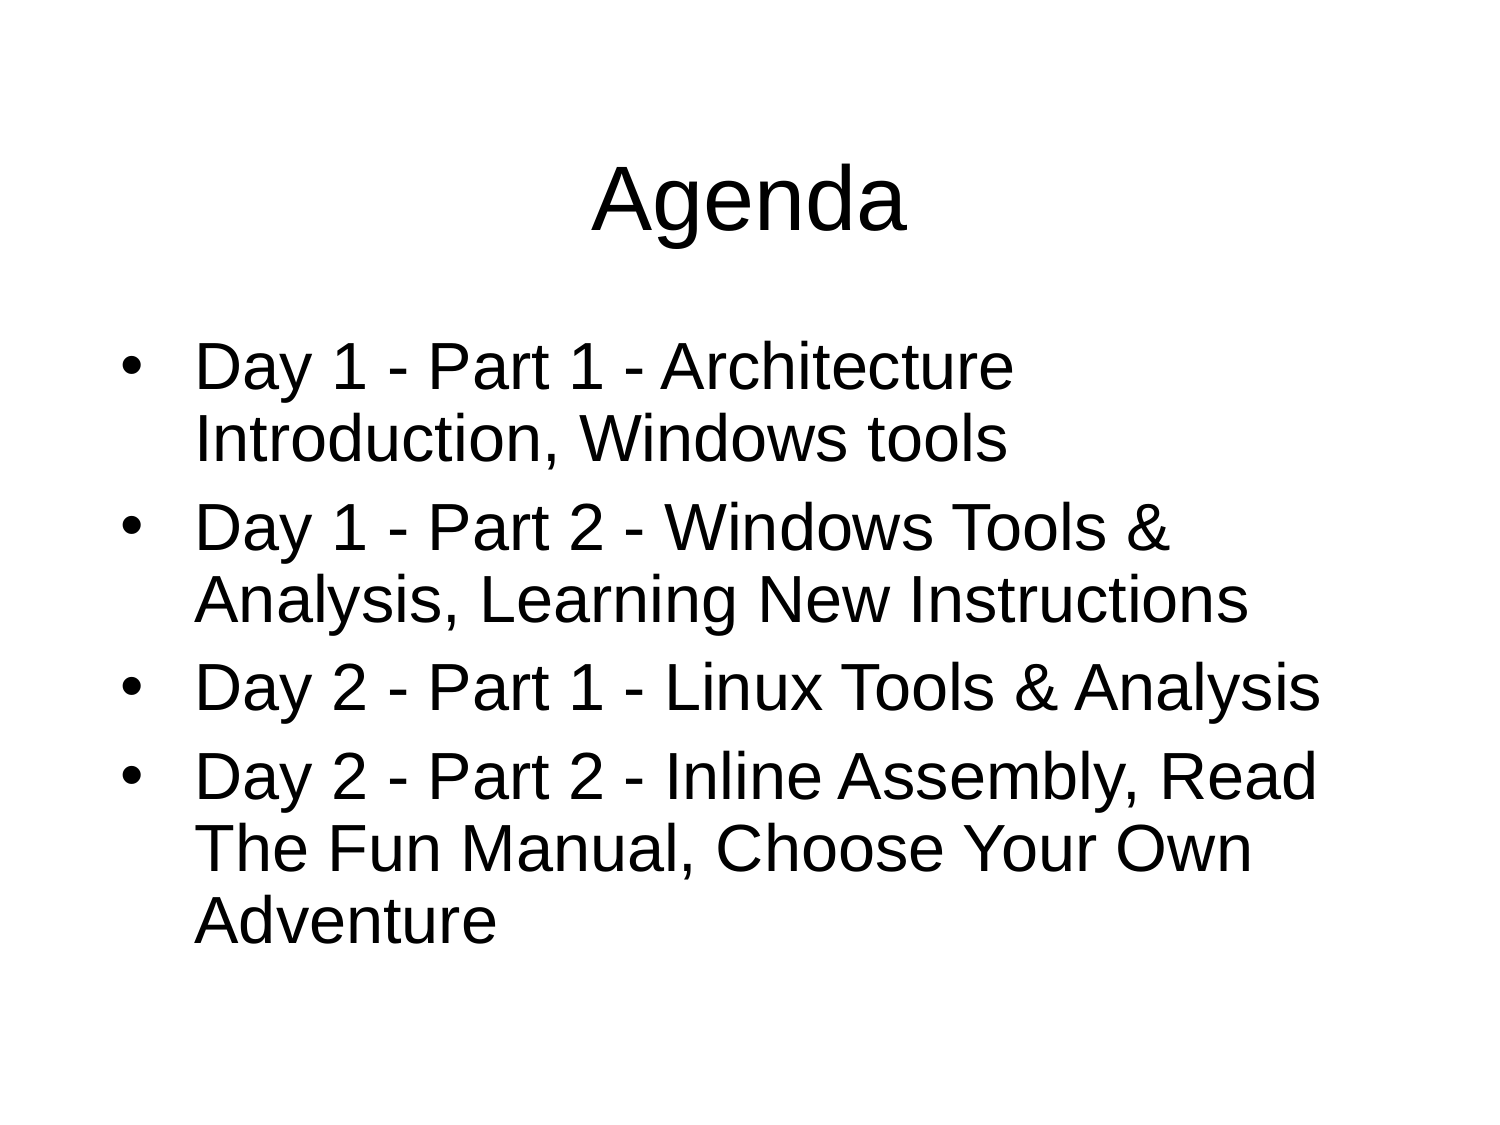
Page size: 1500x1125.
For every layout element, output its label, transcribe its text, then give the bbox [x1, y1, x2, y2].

text_box Agenda [112, 138, 1388, 249]
text_box Day 1 - Part 1 - Architecture Introduction, Windows tools Day 1 - Part 2 - Windows Tools & Analysis, Learning New Instructions Day 2 - Part 1 - Linux Tools & Analysis Day 2 - Part 2 - Inline Assembly, Read The Fun Manual, Choose Your Own Adventure [112, 324, 1388, 966]
